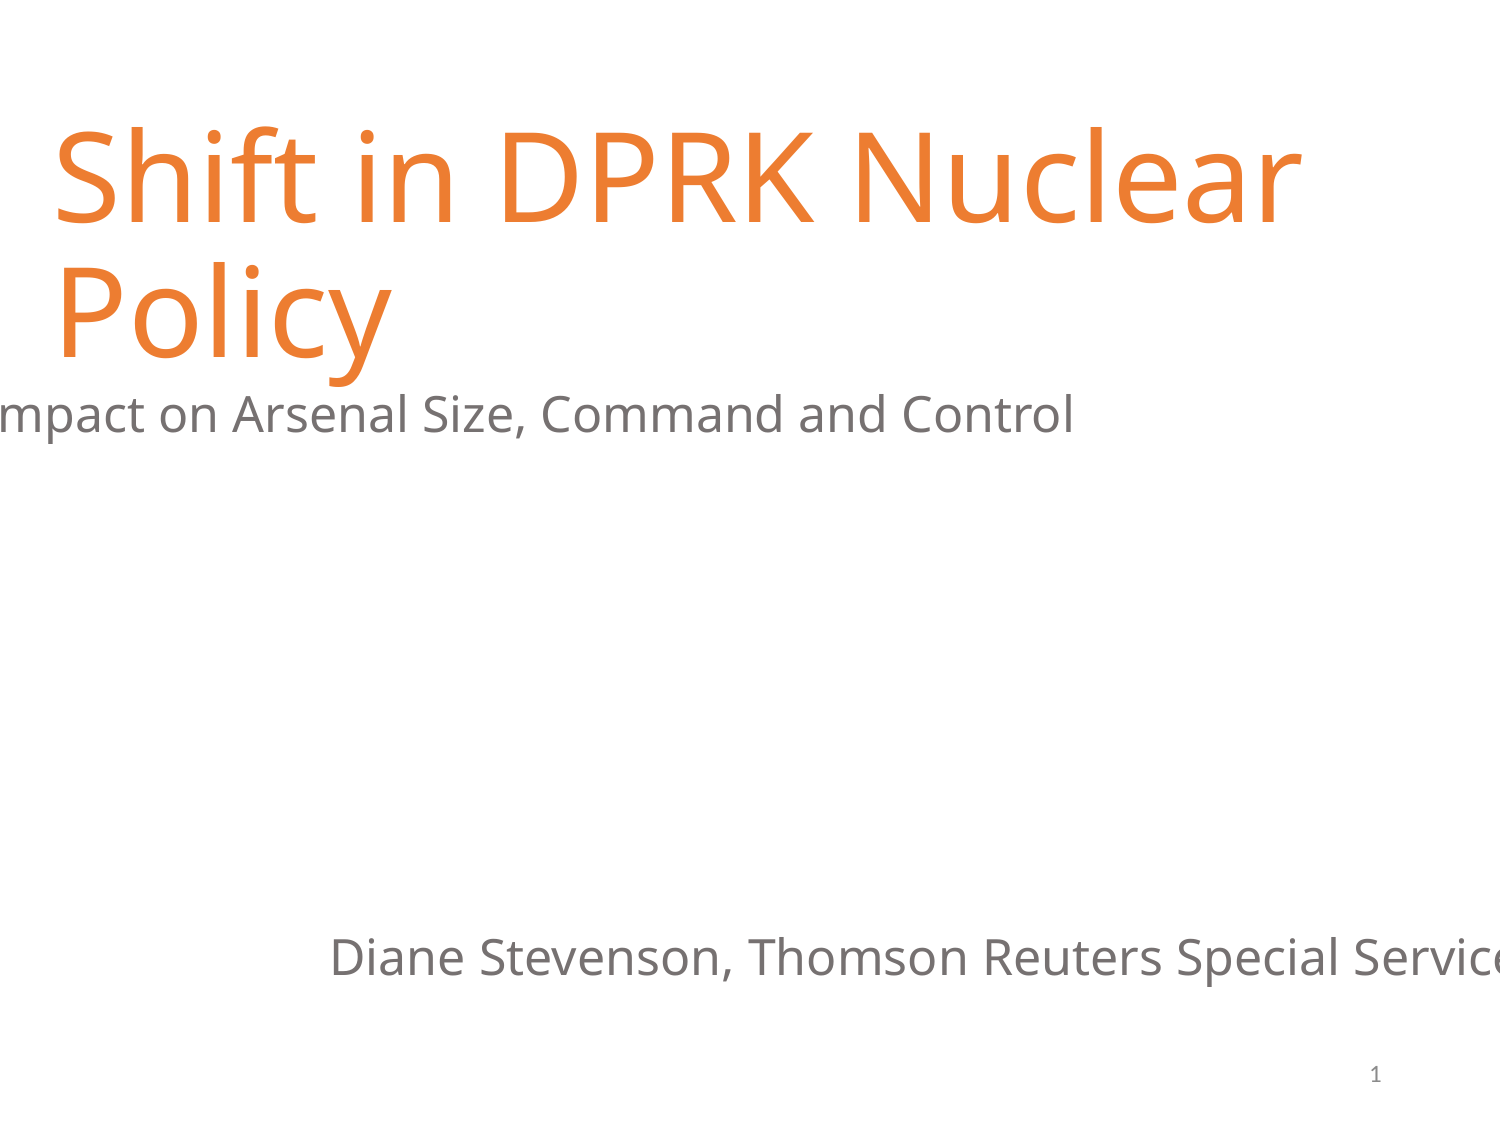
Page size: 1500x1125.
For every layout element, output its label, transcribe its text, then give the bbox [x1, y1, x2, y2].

subtitle Impact on Arsenal Size, Command and Control [0, 381, 1279, 654]
text_box Diane Stevenson, Thomson Reuters Special Services [187, 924, 1500, 1125]
title Shift in DPRK Nuclear Policy [37, 0, 1500, 392]
